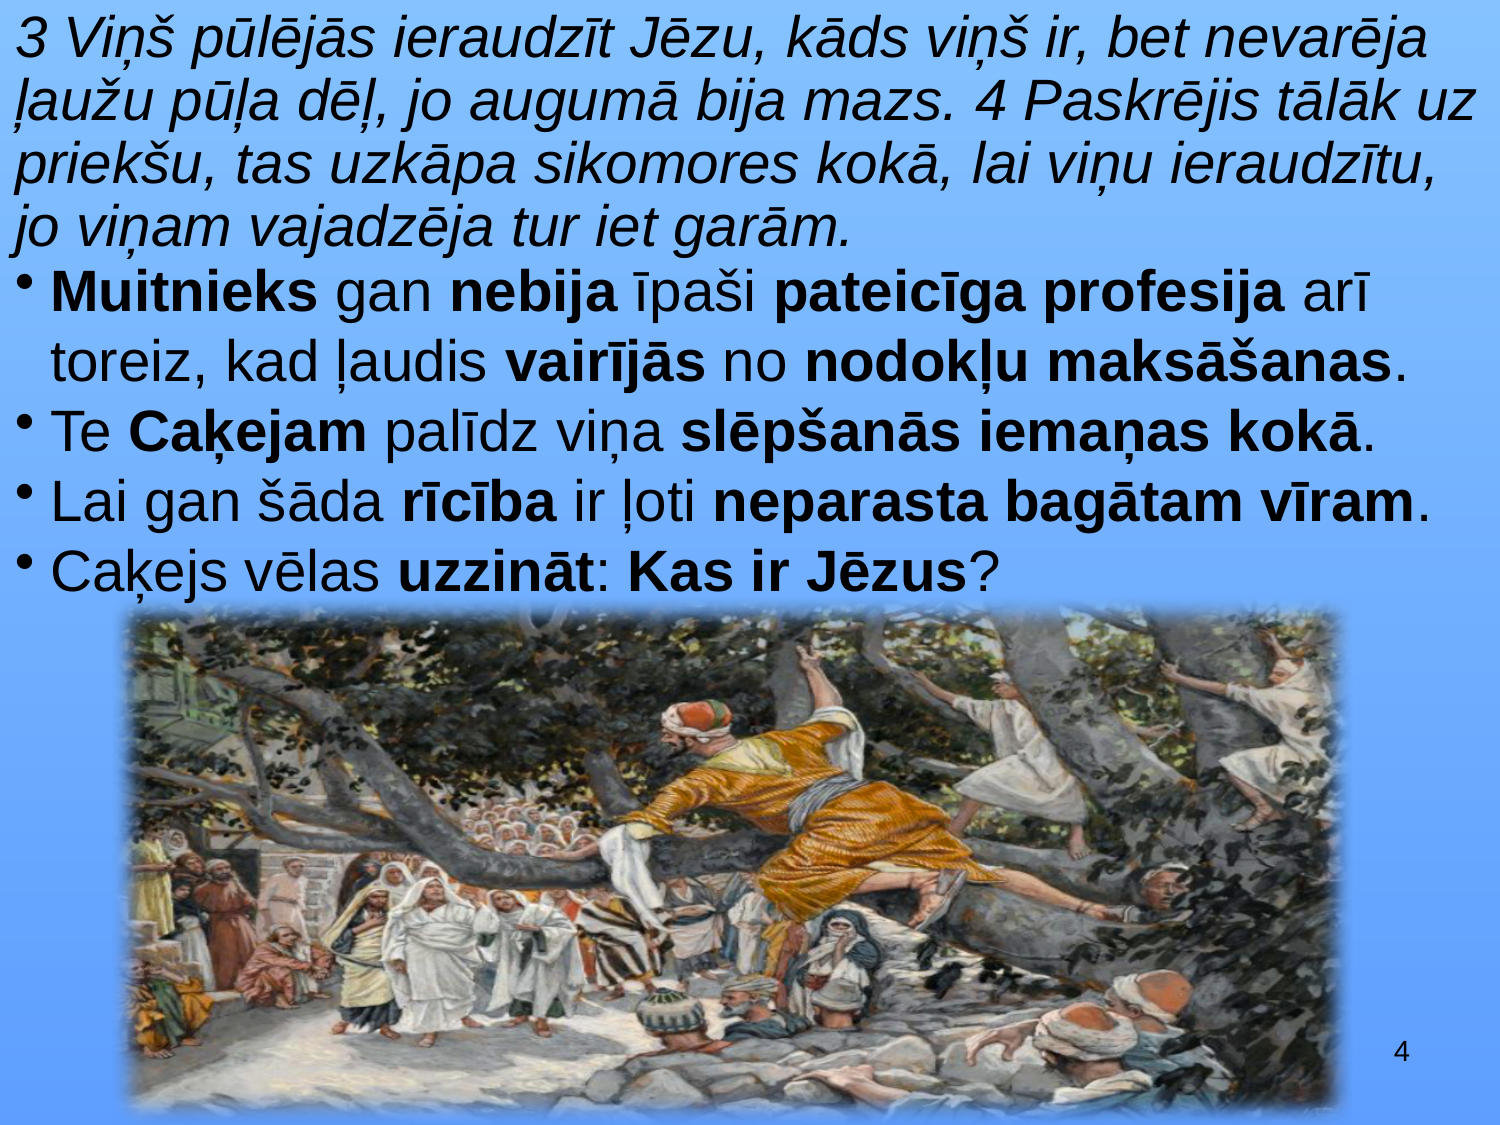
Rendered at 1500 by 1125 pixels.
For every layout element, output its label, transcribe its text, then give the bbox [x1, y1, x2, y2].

text_box 4 [1357, 1024, 1425, 1103]
text_box Muitnieks gan nebija īpaši pateicīga profesija arī toreiz, kad ļaudis vairījās no nodokļu maksāšanas. Te Caķejam palīdz viņa slēpšanās iemaņas kokā. Lai gan šāda rīcība ir ļoti neparasta bagātam vīram. Caķejs vēlas uzzināt: Kas ir Jēzus? [0, 246, 1500, 611]
list 3 Viņš pūlējās ieraudzīt Jēzu, kāds viņš ir, bet nevarēja ļaužu pūļa dēļ, jo augumā bija mazs. 4 Paskrējis tālāk uz priekšu, tas uzkāpa sikomores kokā, lai viņu ieraudzītu, jo viņam vajadzēja tur iet garām. [0, 0, 1500, 178]
picture [111, 597, 1353, 1125]
